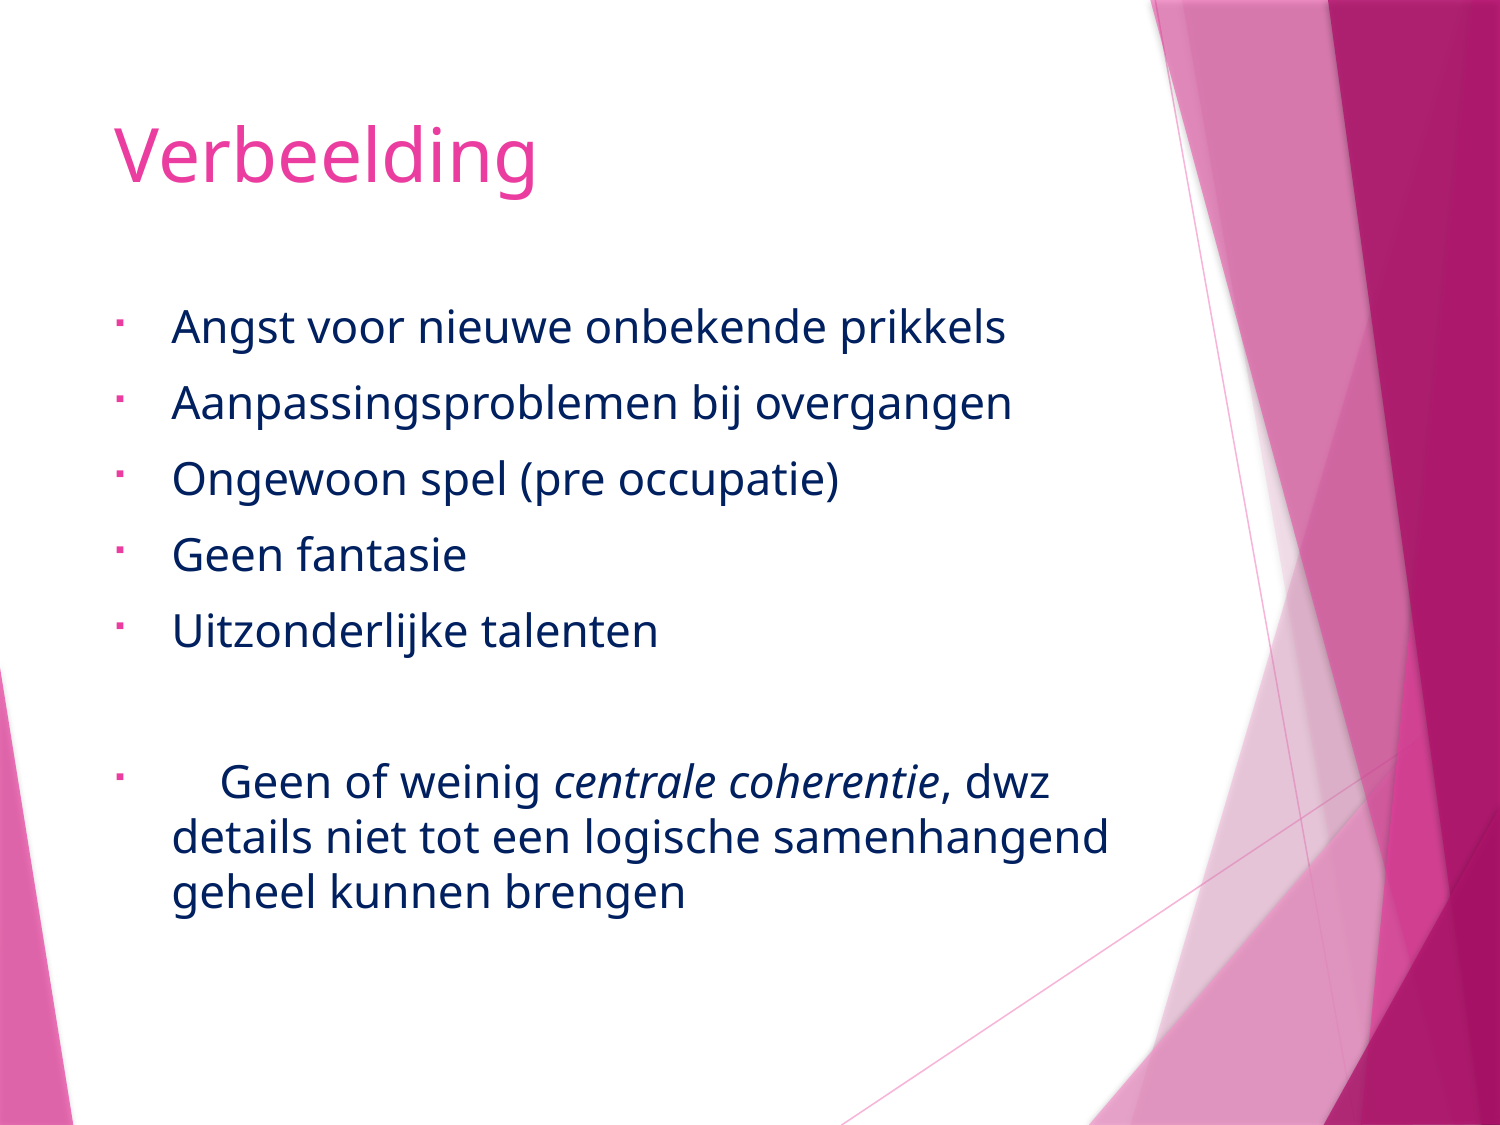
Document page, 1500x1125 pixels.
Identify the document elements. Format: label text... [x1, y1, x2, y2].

title Verbeelding [99, 99, 1142, 290]
list Angst voor nieuwe onbekende prikkels Aanpassingsproblemen bij overgangen Ongewoon spel (pre occupatie) Geen fantasie Uitzonderlijke talenten Geen of weinig centrale coherentie, dwz details niet tot een logische samenhangend geheel kunnen brengen [99, 290, 1142, 928]
